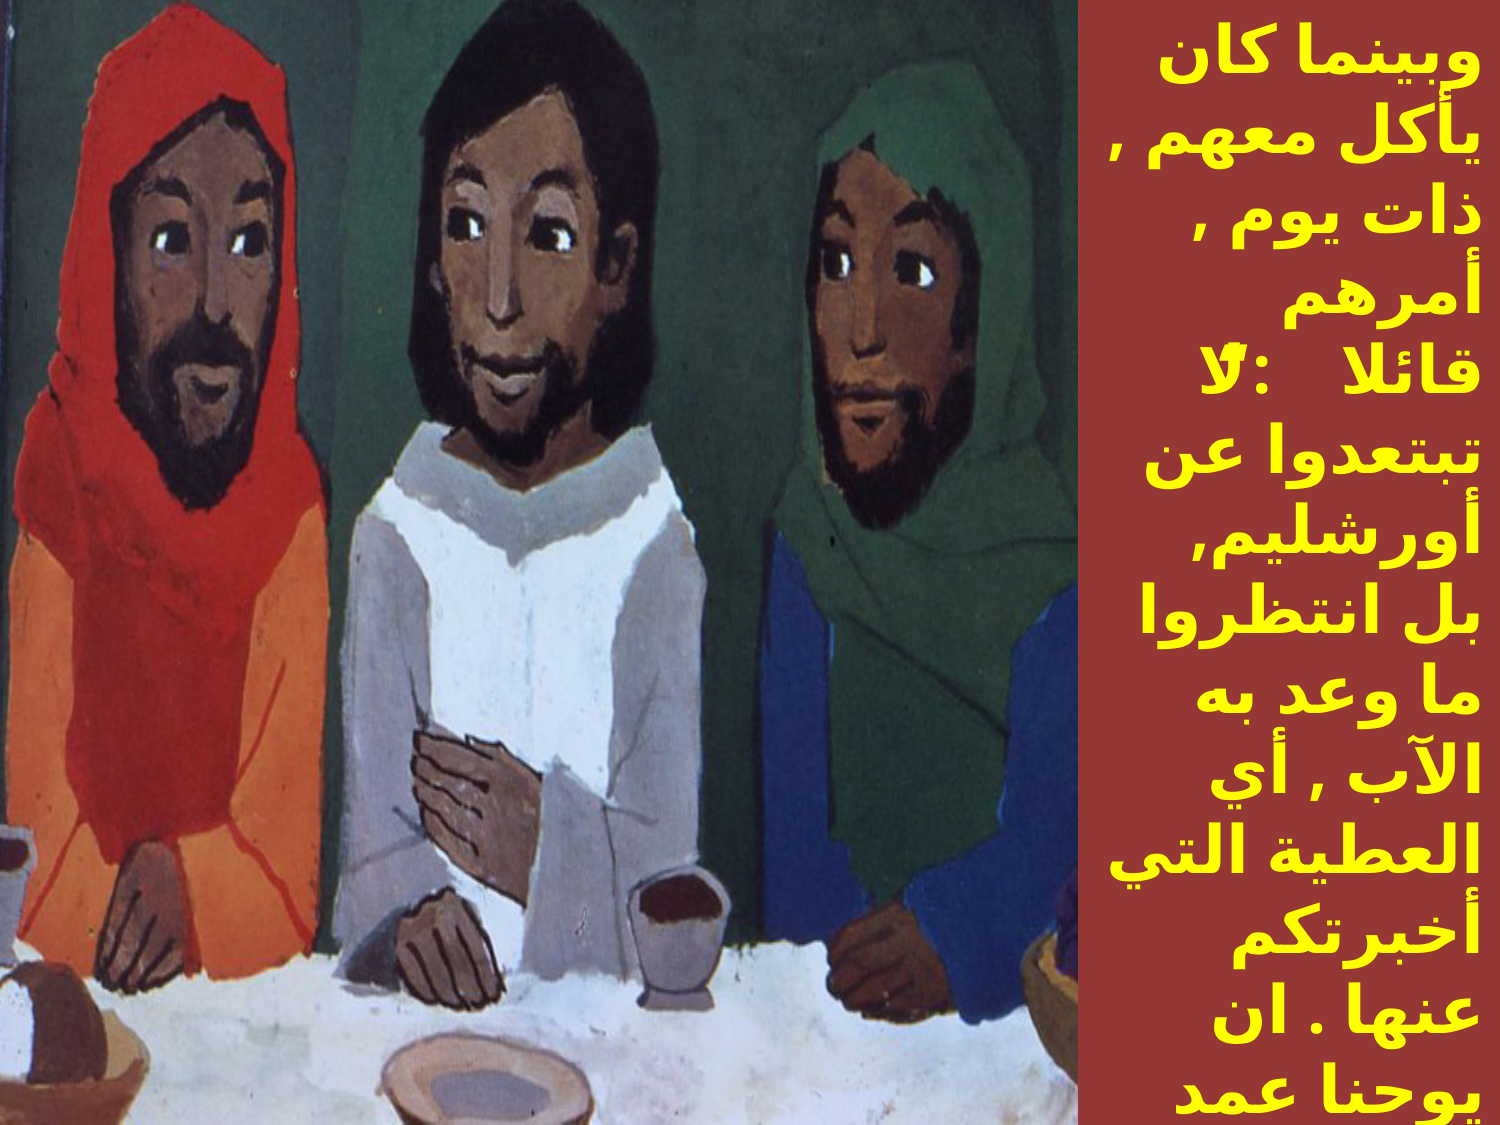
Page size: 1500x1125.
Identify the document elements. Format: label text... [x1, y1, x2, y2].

text_box وبينما كان يأكل معهم , ذات يوم , أمرهم قائلا :“ لا تبتعدوا عن أورشليم, بل انتظروا ما وعد به الآب , أي العطية التي أخبرتكم عنها . ان يوحنا عمد بالماء , أما أنتم فستتعمدون بعد بضعة أيام , بالروح القدس“. [1079, 0, 1500, 1125]
picture [0, 0, 1079, 1125]
